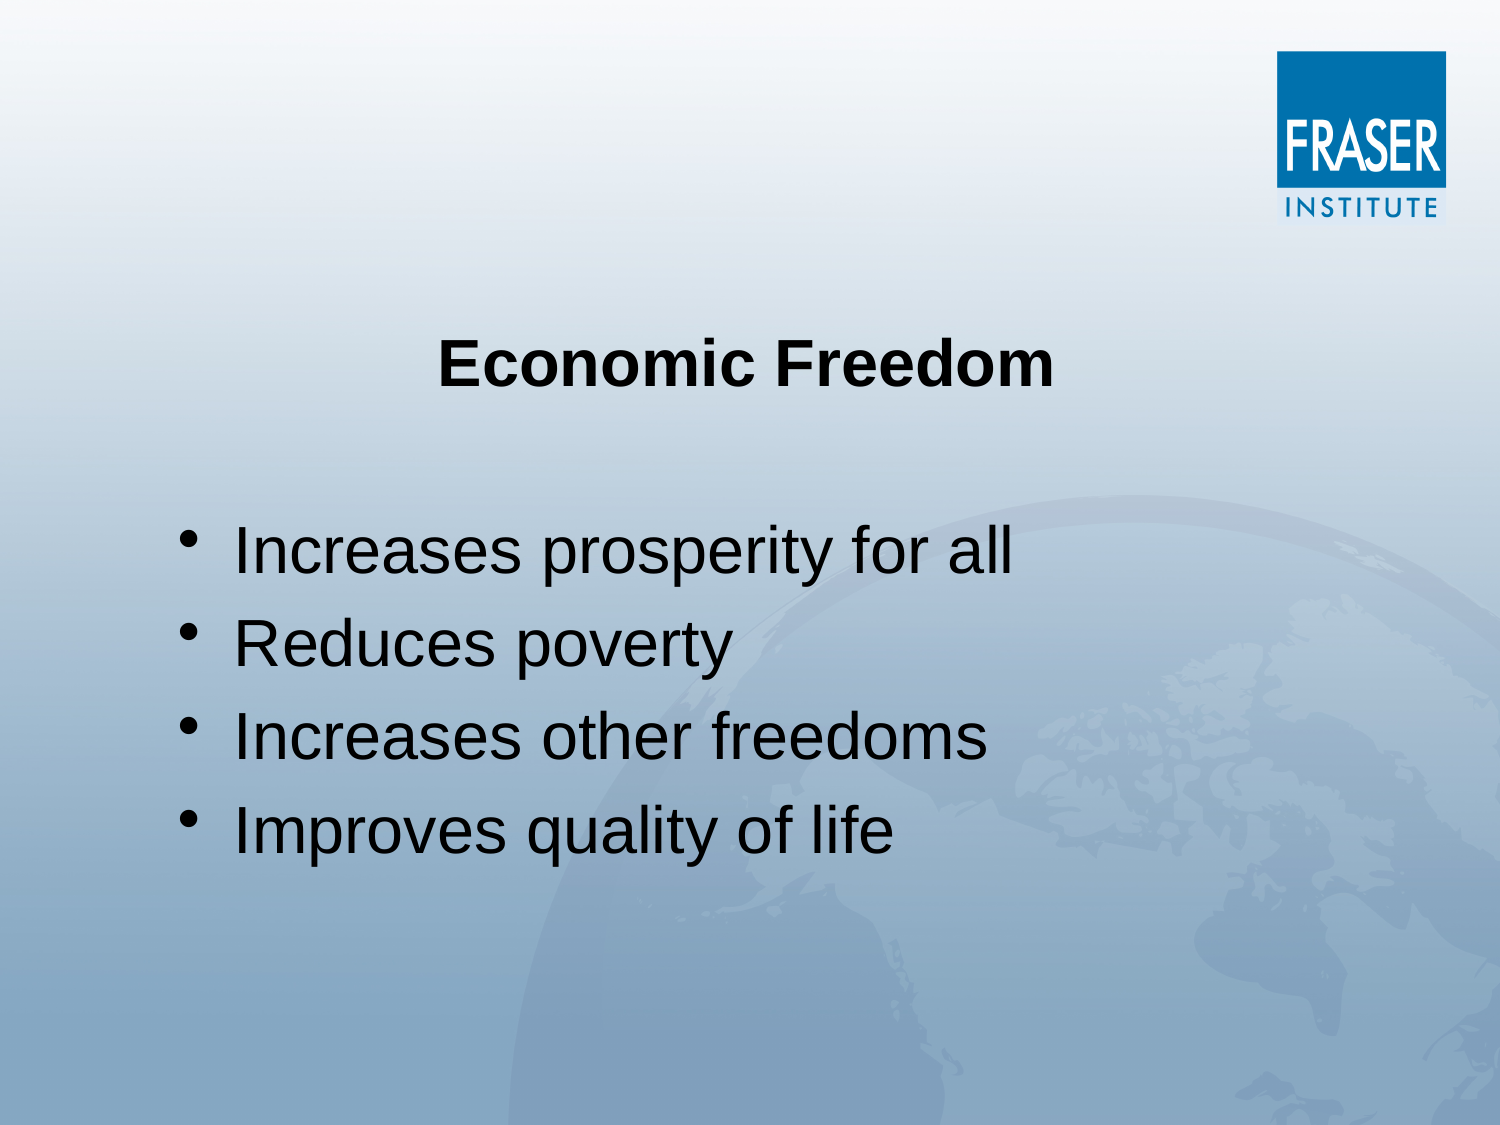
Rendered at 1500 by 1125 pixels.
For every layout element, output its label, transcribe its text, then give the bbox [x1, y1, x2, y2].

picture [0, 0, 1500, 1125]
list Economic Freedom Increases prosperity for all Reduces poverty Increases other freedoms Improves quality of life [162, 312, 1350, 975]
